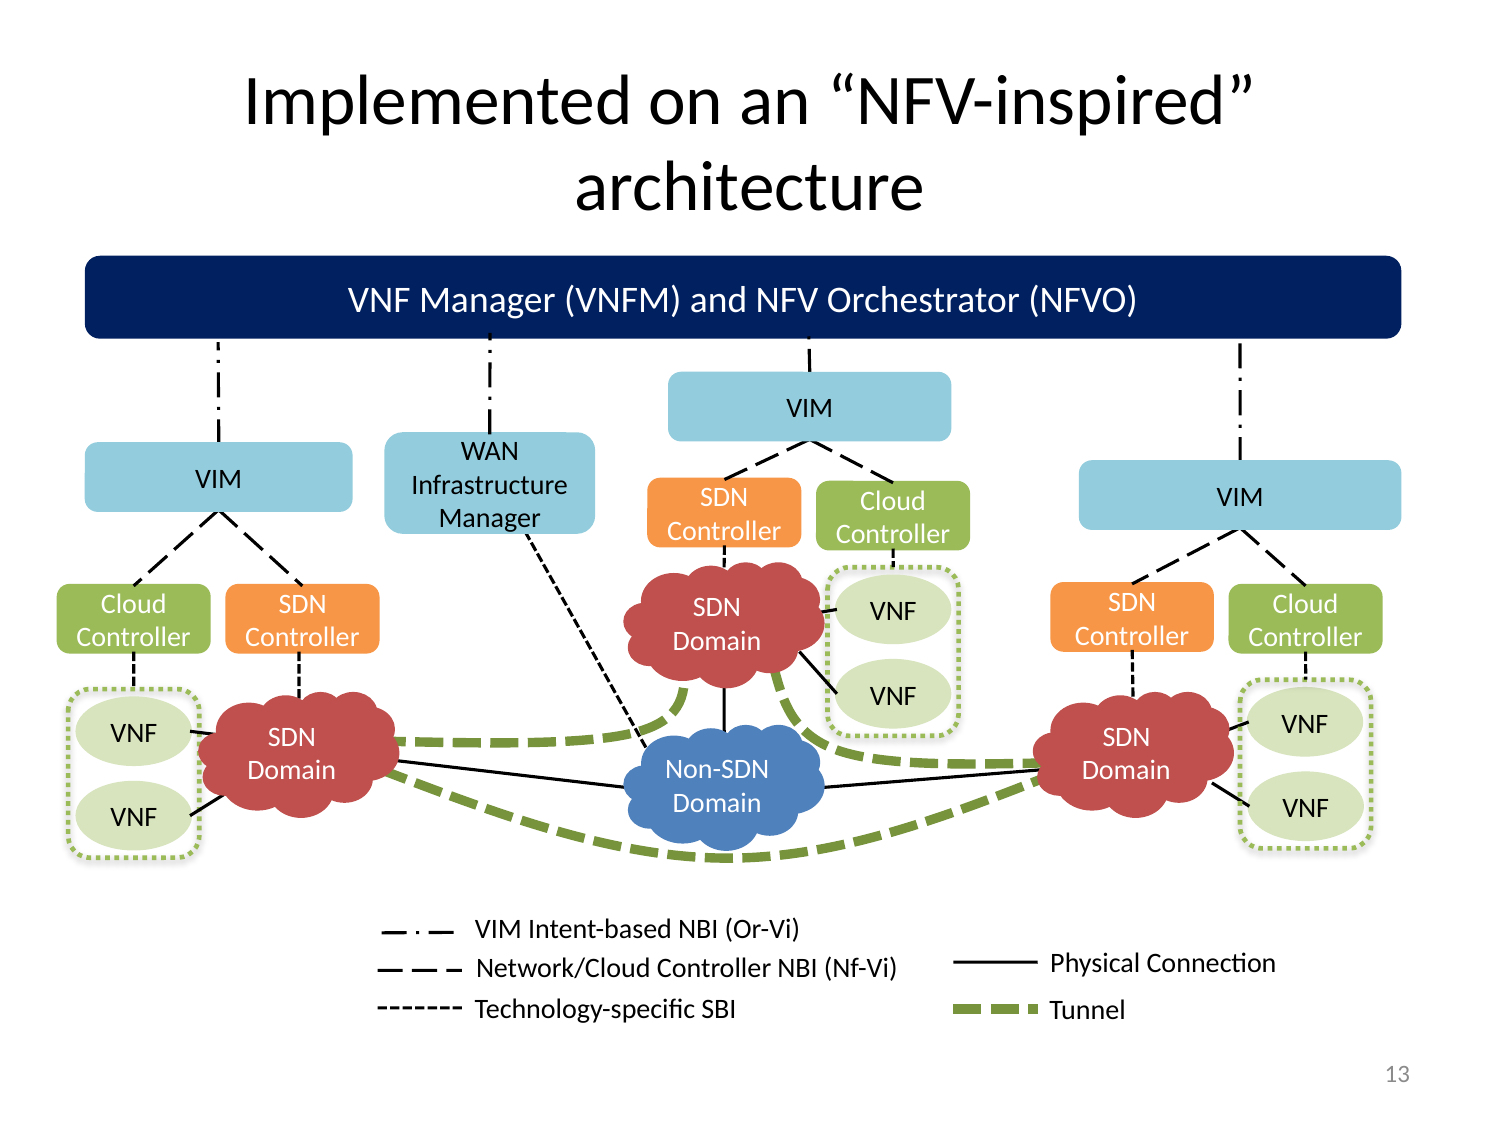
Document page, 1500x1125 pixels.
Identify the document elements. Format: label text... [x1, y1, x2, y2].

text_box Cloud Controller [56, 583, 211, 654]
text_box [389, 769, 1038, 861]
text_box [1003, 1007, 1016, 1011]
text_box Cloud Controller [815, 480, 971, 551]
text_box [399, 760, 475, 769]
text_box Tunnel [1038, 986, 1138, 1031]
text_box VNF [834, 574, 952, 645]
text_box [189, 730, 211, 735]
text_box VIM Intent-based NBI (Or-Vi) [463, 904, 815, 950]
text_box VIM [84, 442, 353, 512]
text_box [525, 534, 610, 681]
text_box [774, 669, 1037, 767]
text_box SDN Domain [623, 562, 825, 689]
text_box SDN Domain [198, 691, 400, 818]
text_box [638, 734, 647, 748]
text_box [822, 608, 838, 613]
text_box [723, 442, 806, 481]
text_box [798, 651, 831, 685]
text_box Non-SDN Domain [623, 724, 825, 851]
text_box [189, 796, 223, 817]
slide_number 13 [1074, 1042, 1425, 1103]
text_box Network/Cloud Controller NBI (Nf-Vi) [464, 943, 912, 989]
text_box Cloud Controller [1228, 583, 1383, 654]
text_box Technology-specific SBI [463, 984, 750, 1030]
text_box SDN Controller [647, 477, 802, 548]
text_box VNF [836, 658, 952, 720]
text_box SDN Controller [225, 583, 380, 654]
text_box VIM [668, 371, 952, 442]
text_box WAN Infrastructure Manager [384, 432, 596, 534]
text_box [970, 1007, 983, 1011]
text_box [1211, 782, 1234, 798]
text_box [812, 442, 894, 484]
text_box [219, 512, 303, 587]
text_box VNF [75, 780, 192, 851]
text_box VIM [1078, 460, 1402, 530]
text_box [826, 566, 960, 728]
text_box VNF [75, 696, 192, 767]
text_box SDN Domain [1032, 691, 1234, 818]
text_box [1020, 1007, 1033, 1011]
text_box Physical Connection [1039, 939, 1289, 984]
text_box [1239, 679, 1372, 850]
text_box [1131, 530, 1238, 585]
text_box SDN Controller [1050, 582, 1214, 652]
text_box VNF Manager (VNFM) and NFV Orchestrator (NFVO) [84, 255, 1402, 339]
text_box [394, 669, 687, 745]
text_box [953, 1007, 966, 1011]
text_box [1241, 530, 1307, 587]
text_box [133, 512, 218, 587]
text_box [986, 1007, 999, 1011]
text_box [67, 688, 201, 859]
title Implemented on an “NFV-inspired” architecture [75, 45, 1425, 233]
